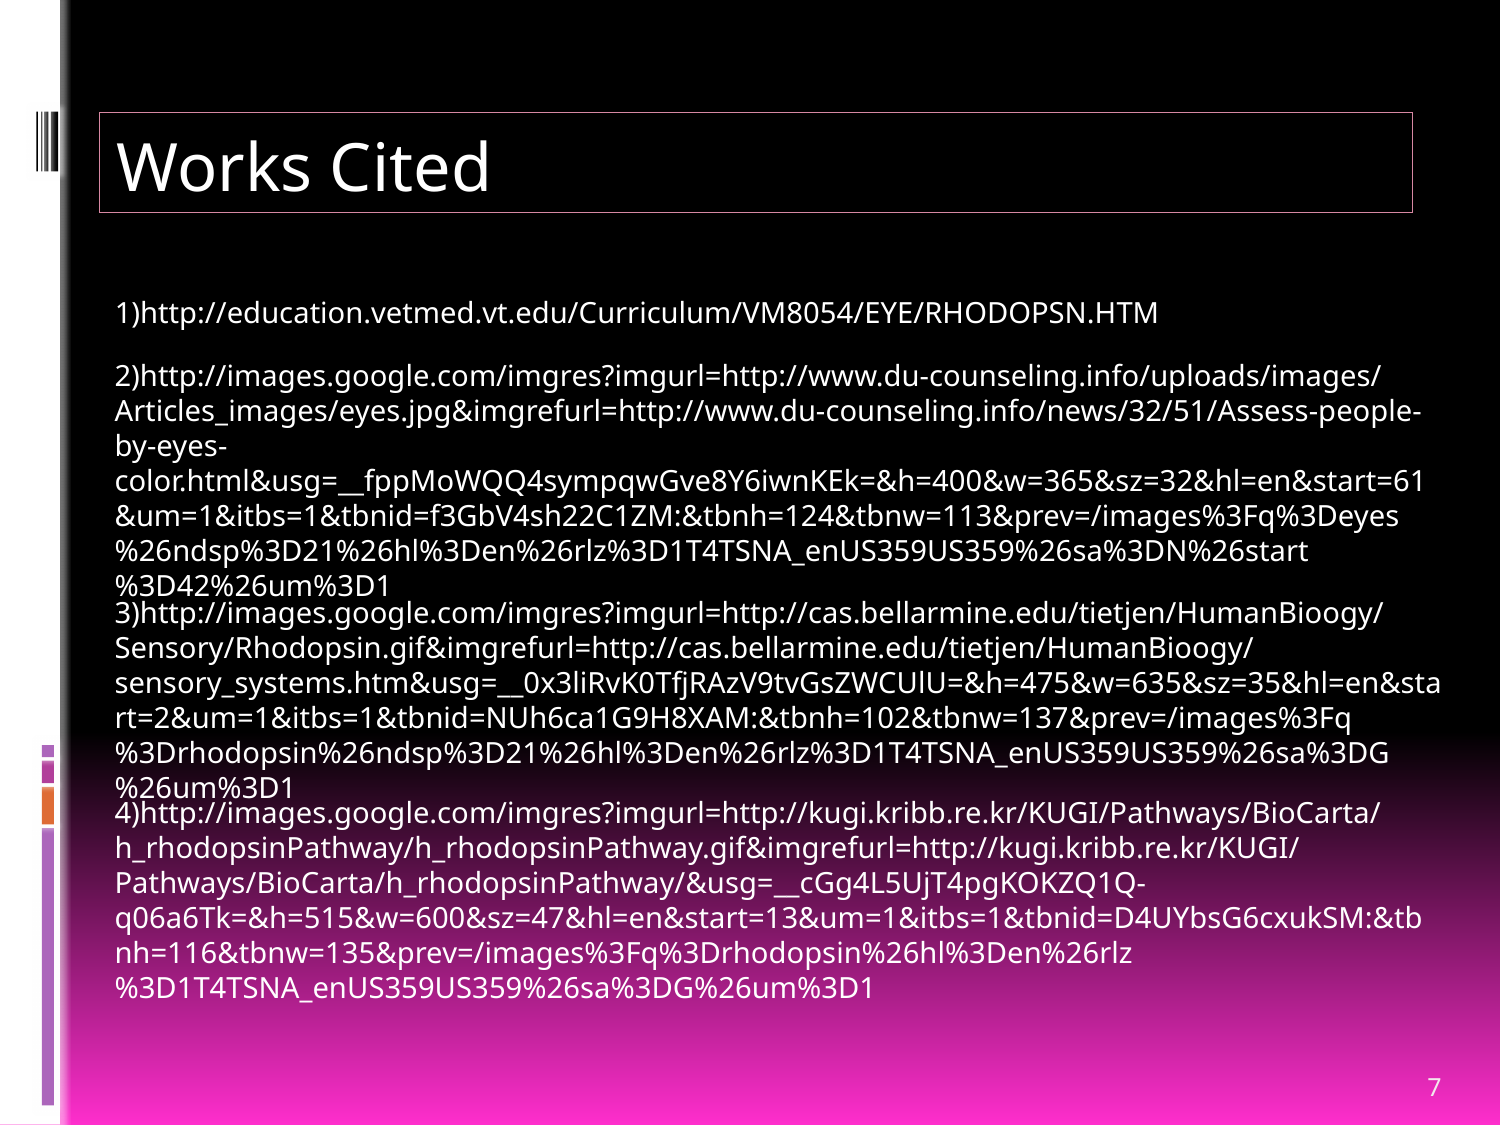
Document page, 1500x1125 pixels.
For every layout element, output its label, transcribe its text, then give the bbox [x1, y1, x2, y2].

text_box [62, 93, 375, 1053]
subtitle Works Cited [375, 112, 1413, 213]
text_box 3)http://images.google.com/imgres?imgurl=http://cas.bellarmine.edu/tietjen/HumanBioogy/Sensory/Rhodopsin.gif&imgrefurl=http://cas.bellarmine.edu/tietjen/HumanBioogy/sensory_systems.htm&usg=__0x3liRvK0TfjRAzV9tvGsZWCUlU=&h=475&w=635&sz=35&hl=en&start=2&um=1&itbs=1&tbnid=NUh6ca1G9H8XAM:&tbnh=102&tbnw=137&prev=/images%3Fq%3Drhodopsin%26ndsp%3D21%26hl%3Den%26rlz%3D1T4TSNA_enUS359US359%26sa%3DG%26um%3D1 [99, 587, 1463, 812]
slide_number 7 [1412, 1052, 1488, 1113]
text_box 2)http://images.google.com/imgres?imgurl=http://www.du-counseling.info/uploads/images/Articles_images/eyes.jpg&imgrefurl=http://www.du-counseling.info/news/32/51/Assess-people-by-eyes-color.html&usg=__fppMoWQQ4sympqwGve8Y6iwnKEk=&h=400&w=365&sz=32&hl=en&start=61&um=1&itbs=1&tbnid=f3GbV4sh22C1ZM:&tbnh=124&tbnw=113&prev=/images%3Fq%3Deyes%26ndsp%3D21%26hl%3Den%26rlz%3D1T4TSNA_enUS359US359%26sa%3DN%26start%3D42%26um%3D1 [99, 349, 1450, 587]
text_box 1)http://education.vetmed.vt.edu/Curriculum/VM8054/EYE/RHODOPSN.HTM [99, 287, 1425, 338]
text_box 4)http://images.google.com/imgres?imgurl=http://kugi.kribb.re.kr/KUGI/Pathways/BioCarta/h_rhodopsinPathway/h_rhodopsinPathway.gif&imgrefurl=http://kugi.kribb.re.kr/KUGI/Pathways/BioCarta/h_rhodopsinPathway/&usg=__cGg4L5UjT4pgKOKZQ1Q-q06a6Tk=&h=515&w=600&sz=47&hl=en&start=13&um=1&itbs=1&tbnid=D4UYbsG6cxukSM:&tbnh=116&tbnw=135&prev=/images%3Fq%3Drhodopsin%26hl%3Den%26rlz%3D1T4TSNA_enUS359US359%26sa%3DG%26um%3D1 [99, 787, 1450, 1012]
